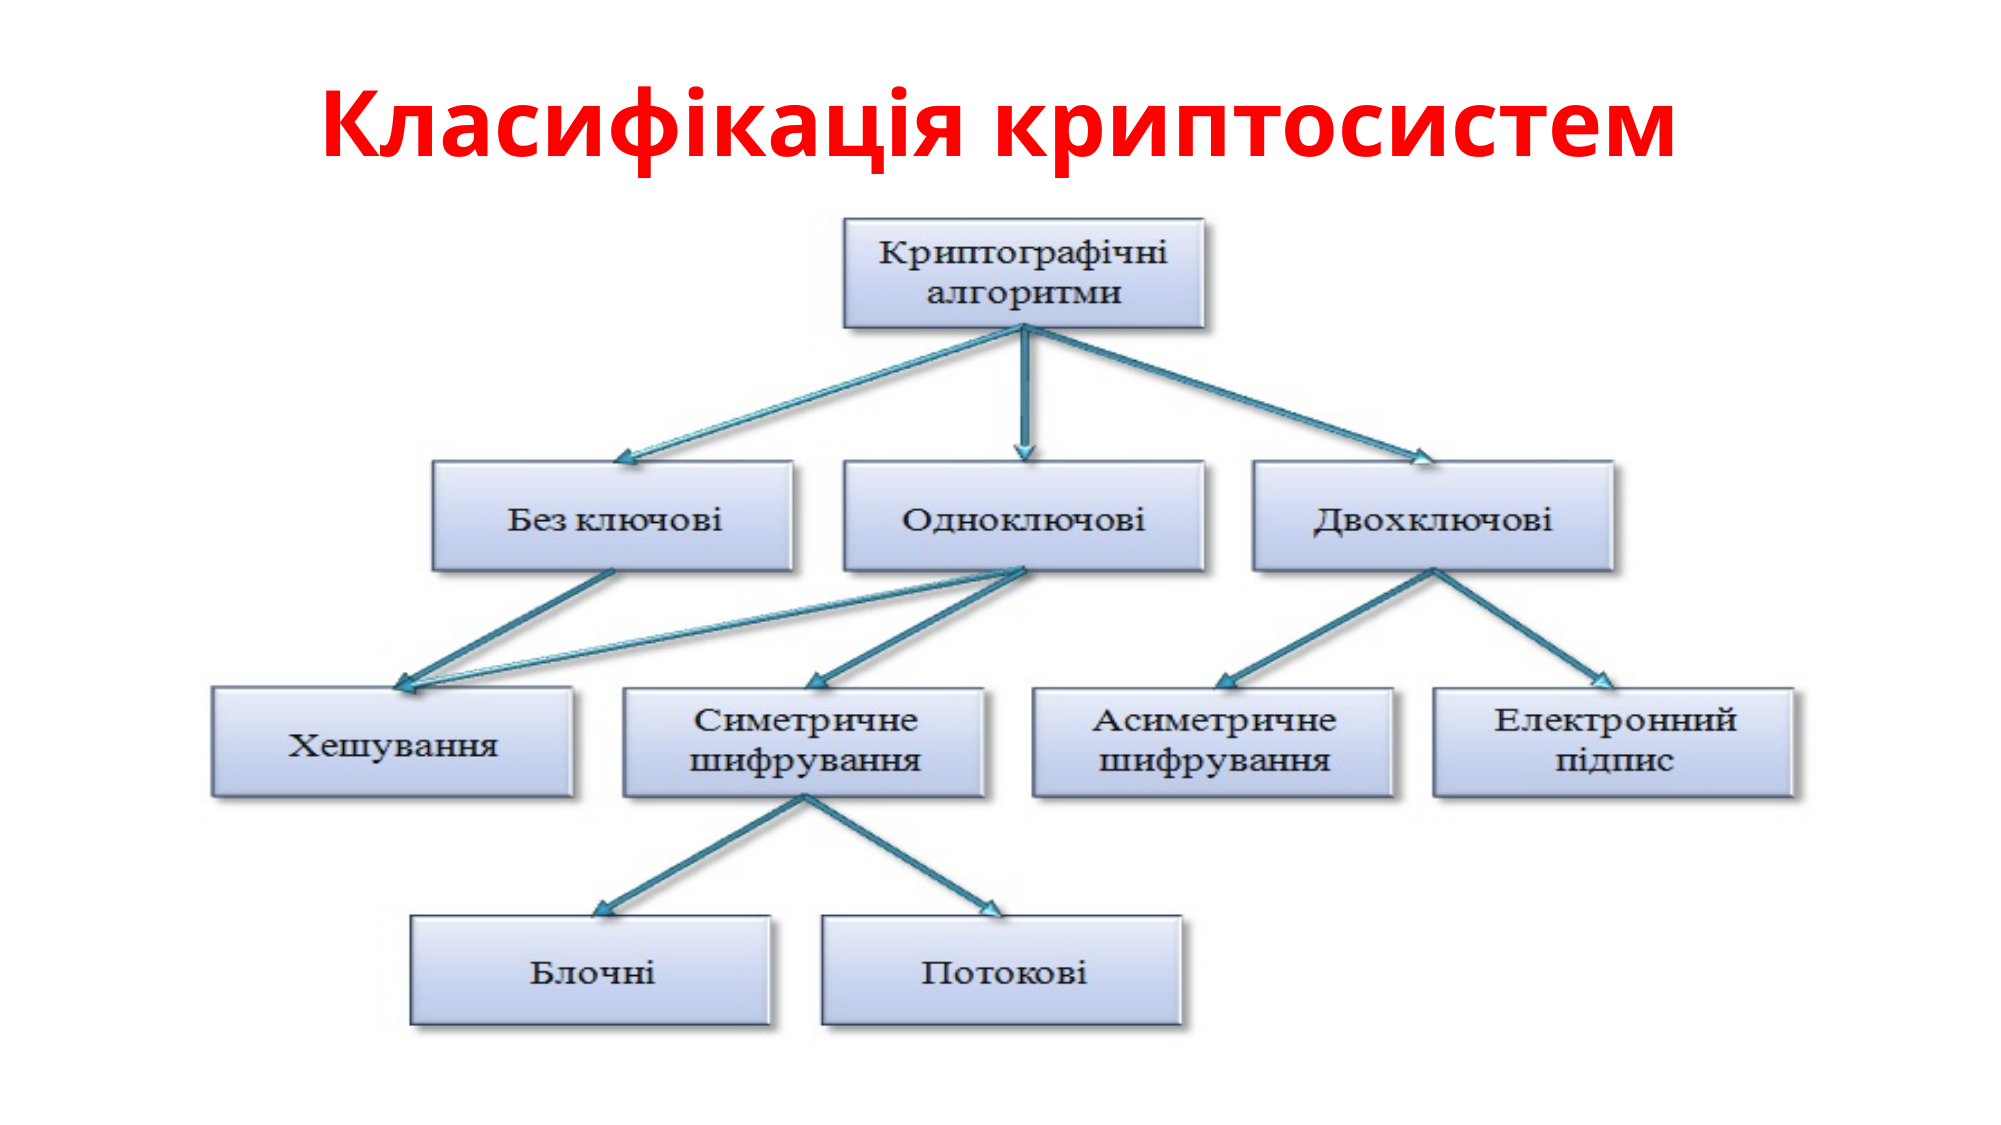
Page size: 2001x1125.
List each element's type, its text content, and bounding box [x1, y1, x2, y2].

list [202, 209, 1820, 1046]
title Класифікація криптосистем [137, 59, 1863, 195]
